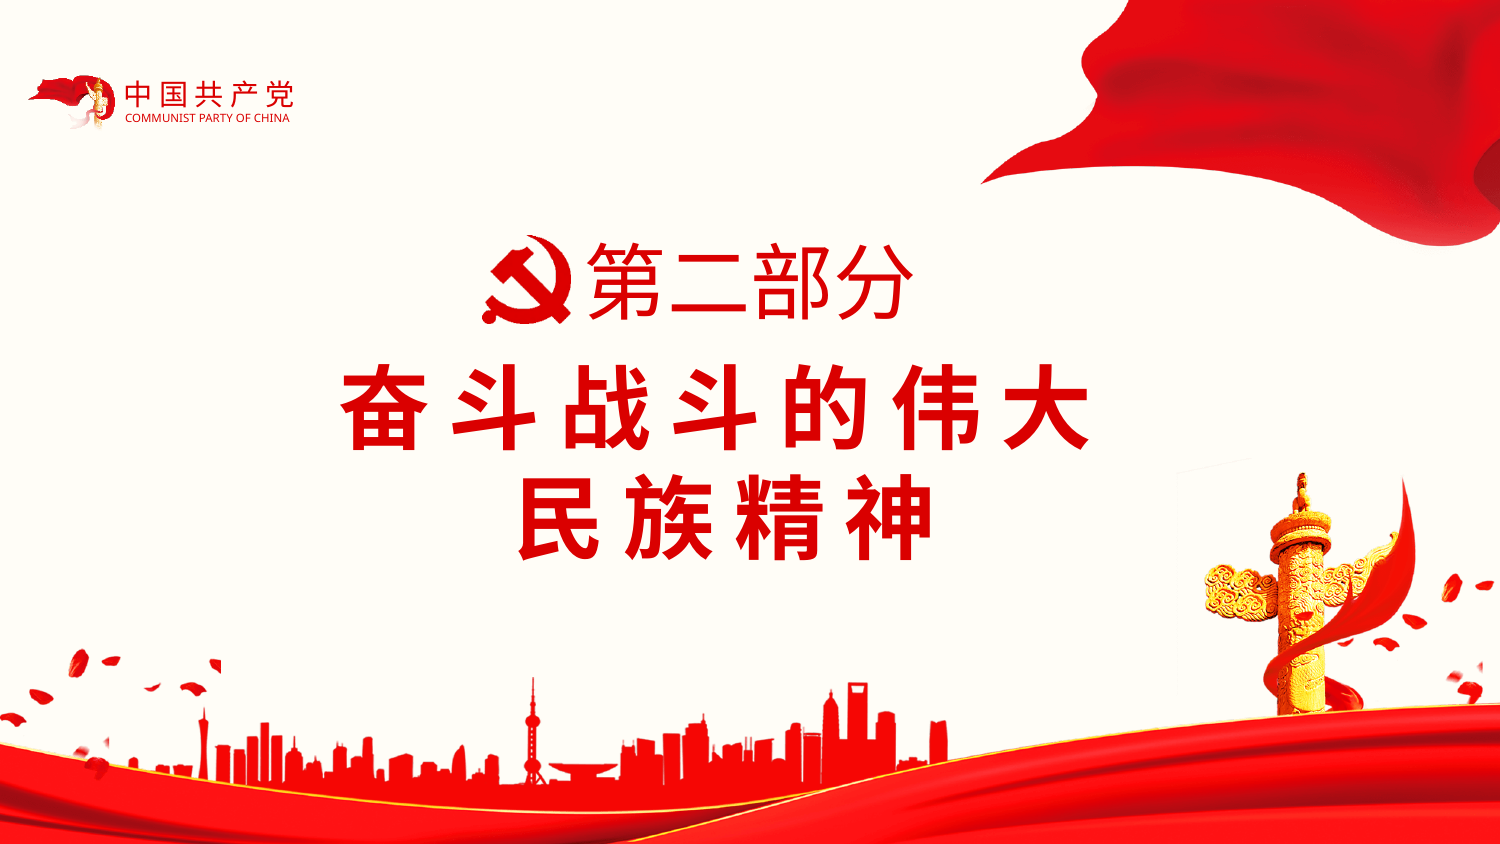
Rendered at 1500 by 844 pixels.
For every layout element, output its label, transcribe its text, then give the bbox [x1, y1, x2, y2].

picture [0, 458, 1500, 844]
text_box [24, 69, 315, 134]
picture [962, 0, 1500, 279]
text_box 奋斗战斗的伟大民族精神 [312, 361, 1138, 458]
text_box 第二部分 [563, 222, 938, 338]
picture [482, 235, 571, 324]
